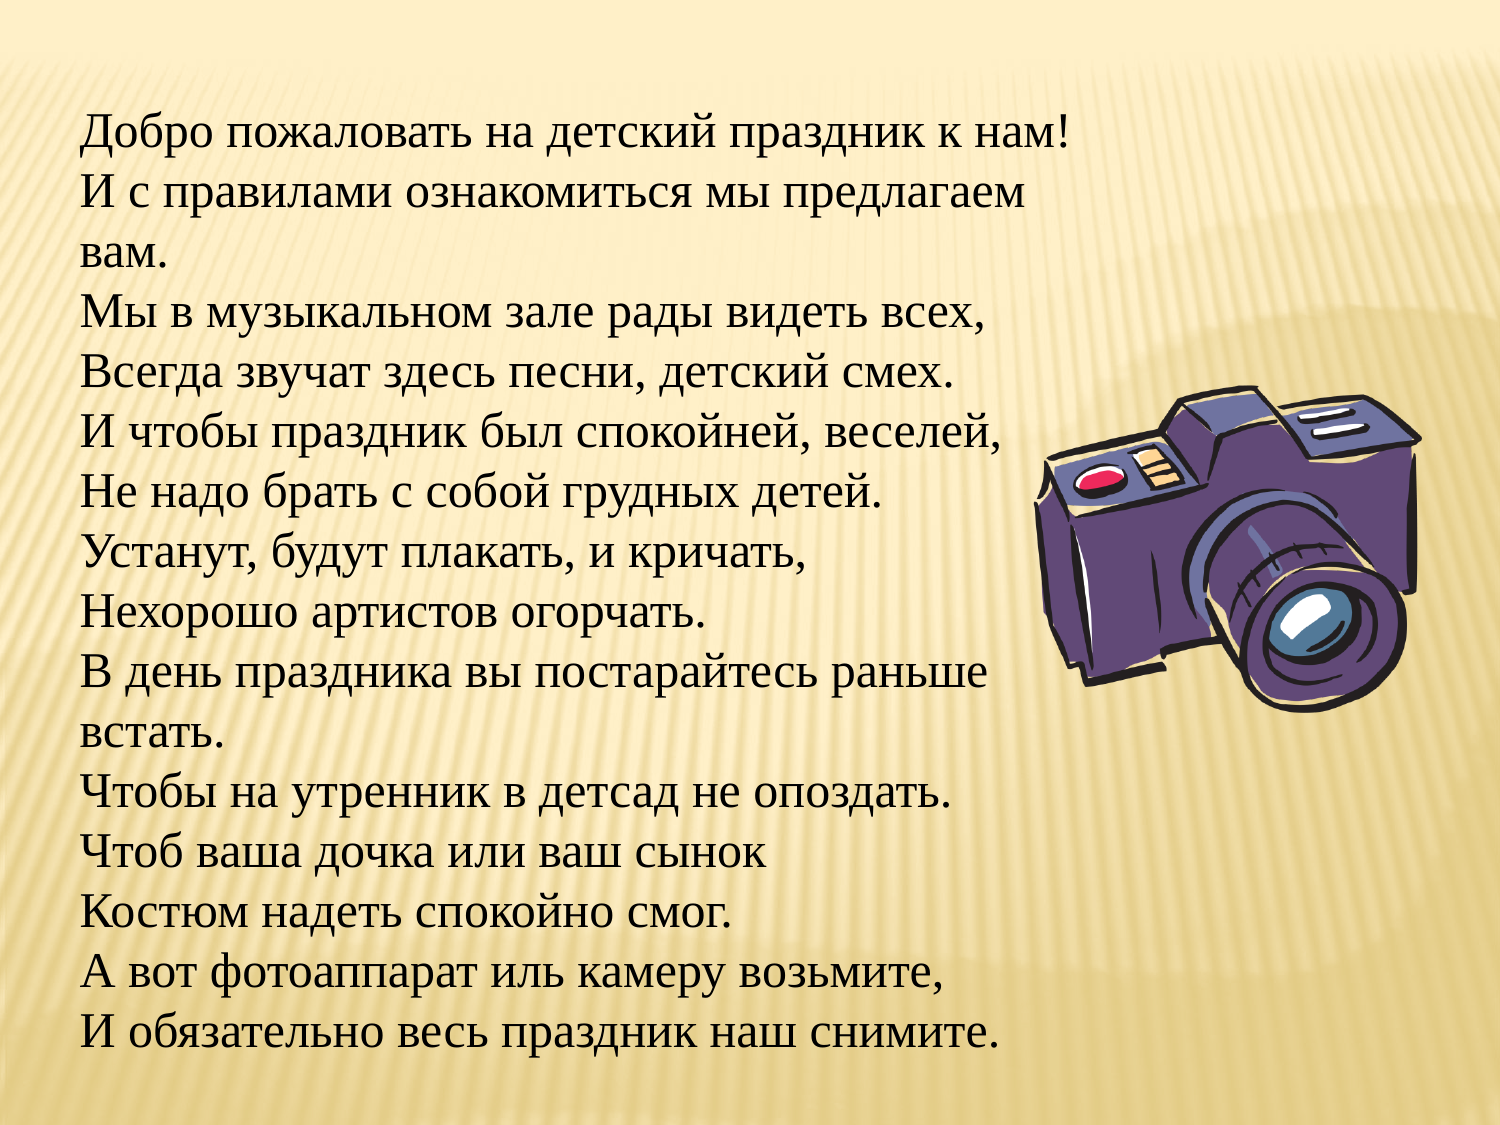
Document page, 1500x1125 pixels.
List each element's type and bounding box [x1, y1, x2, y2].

text_box [64, 89, 1423, 1075]
